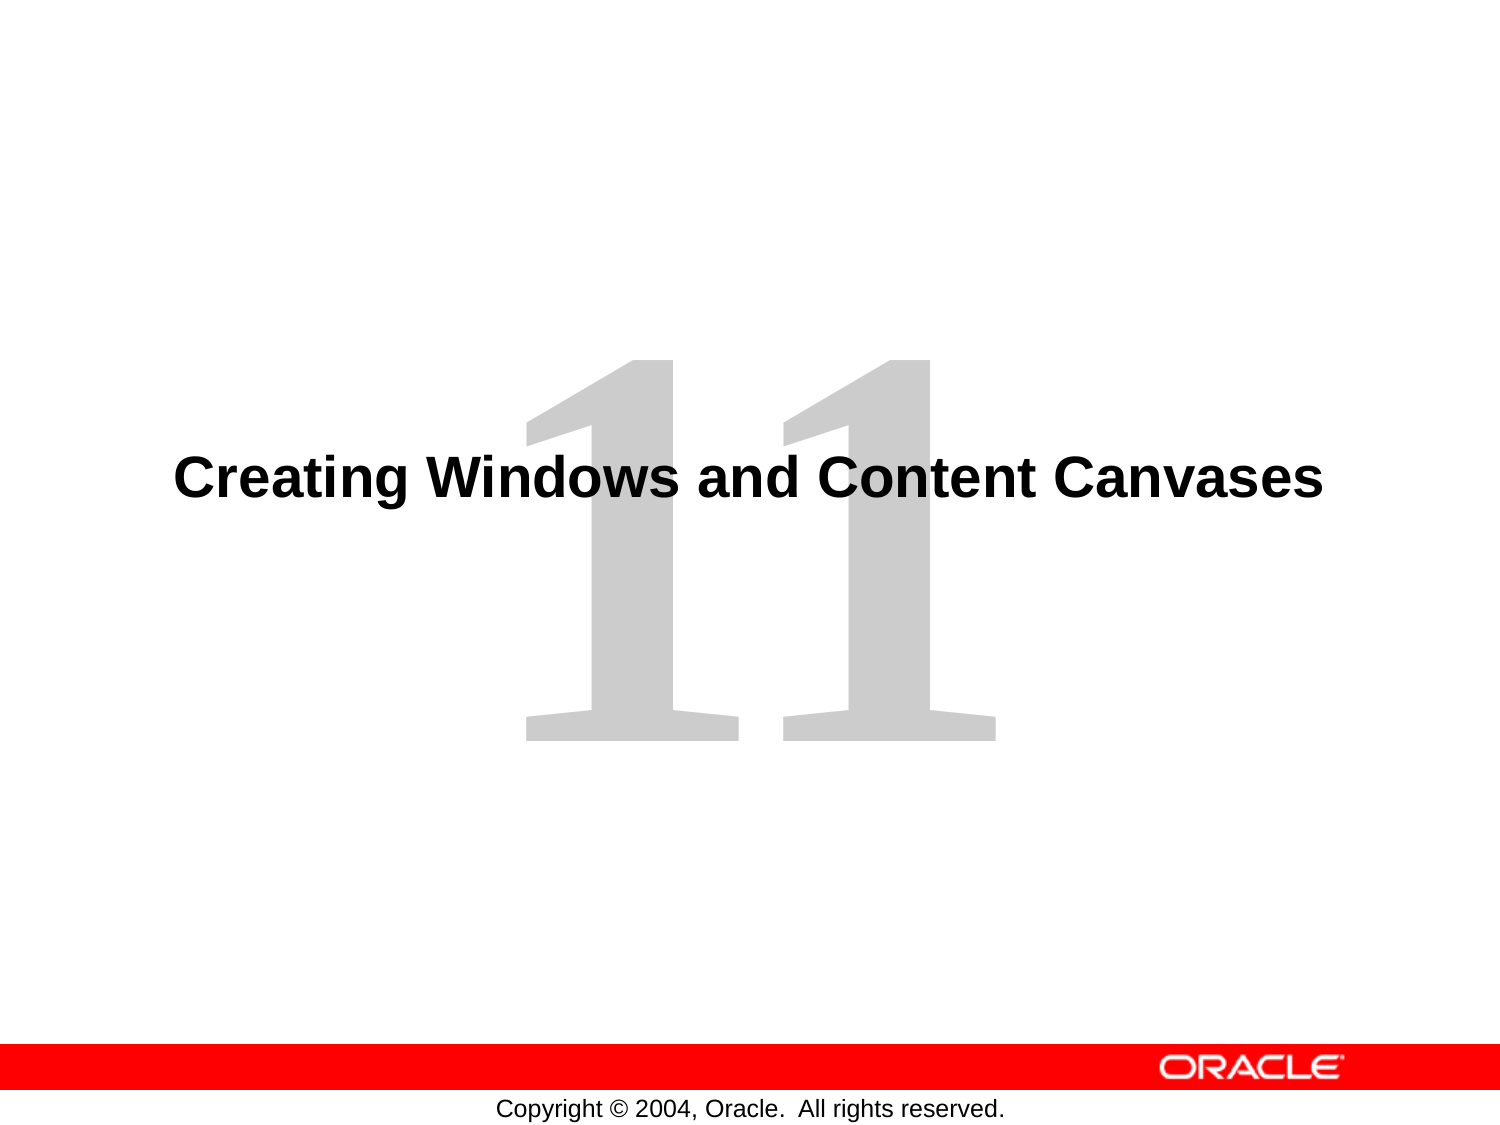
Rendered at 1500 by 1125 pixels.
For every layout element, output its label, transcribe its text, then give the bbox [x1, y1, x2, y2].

title Creating Windows and Content Canvases [149, 437, 1351, 632]
